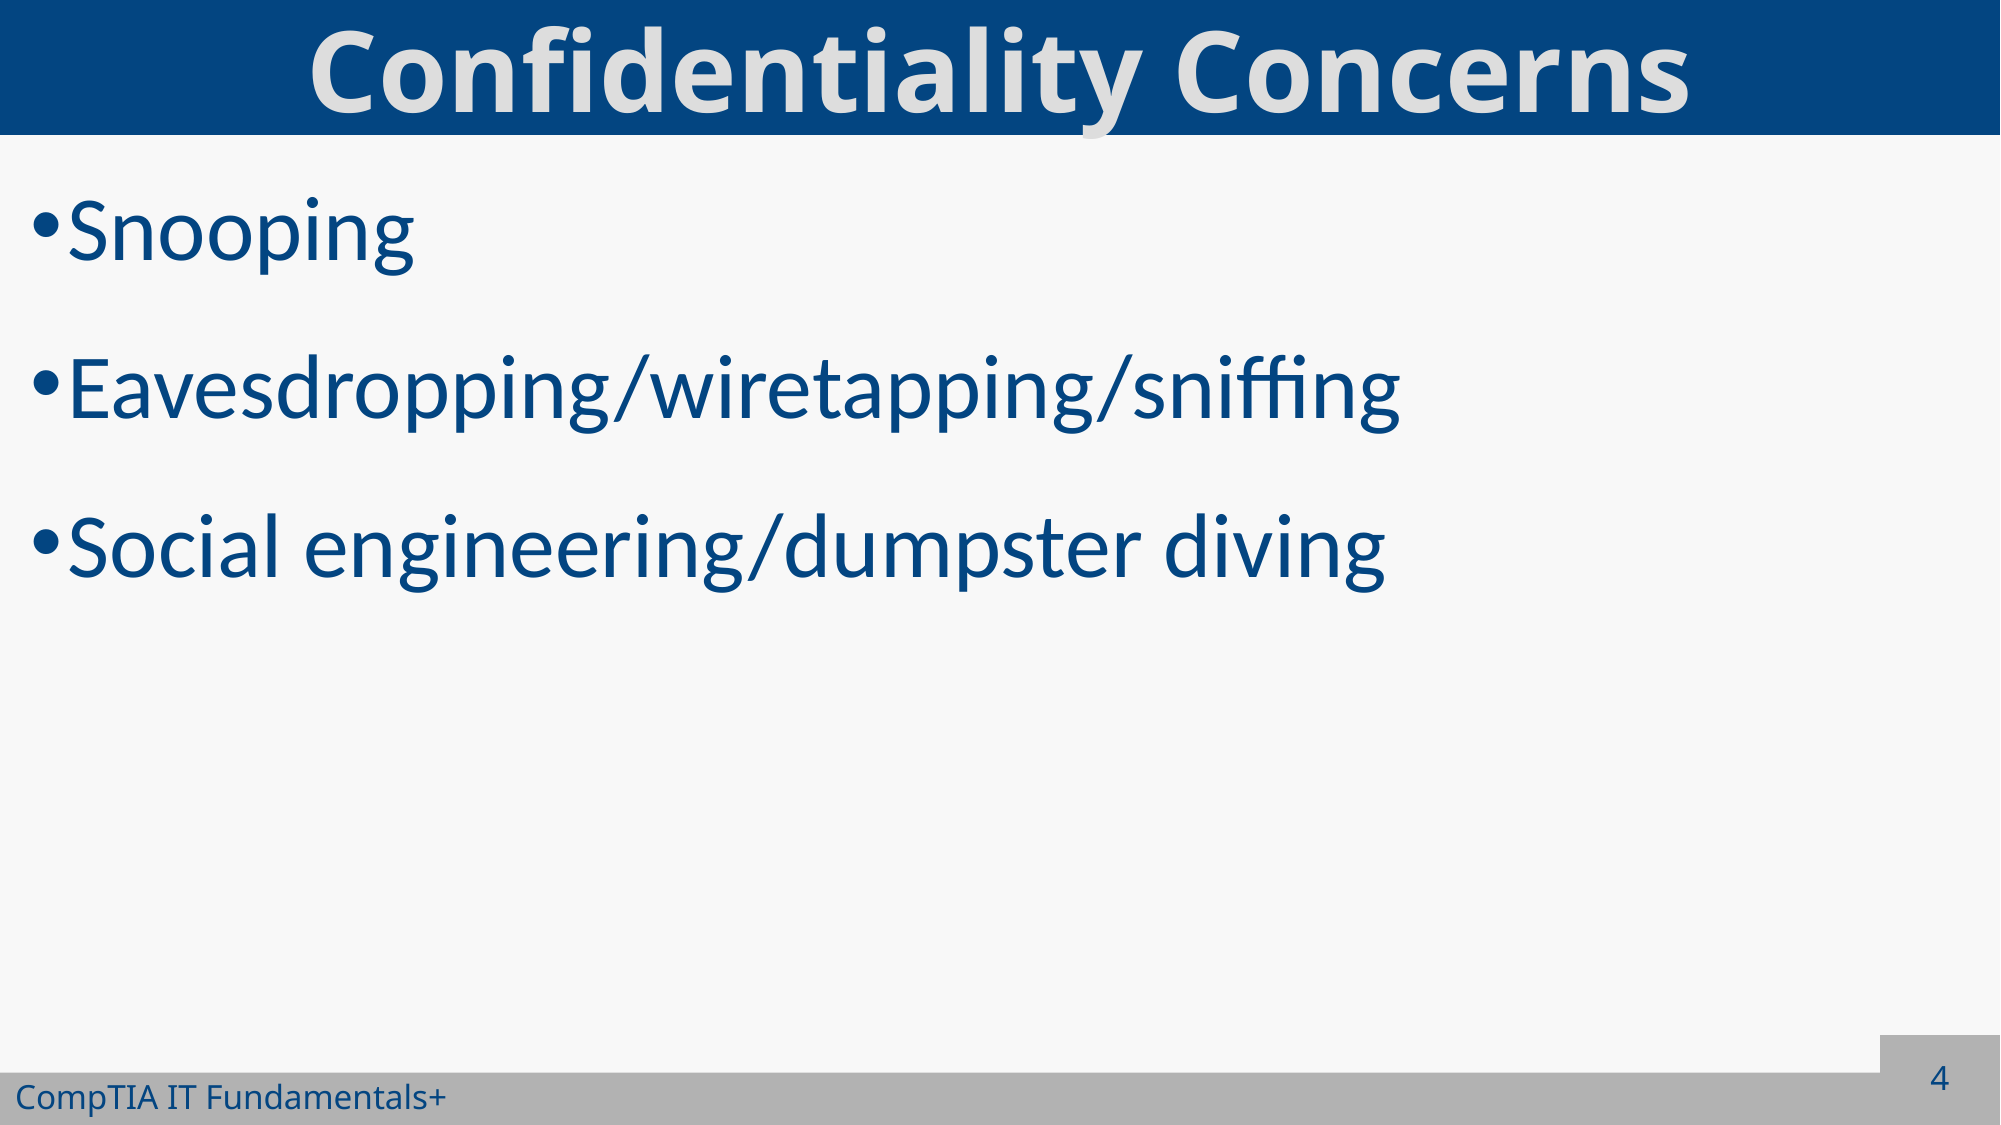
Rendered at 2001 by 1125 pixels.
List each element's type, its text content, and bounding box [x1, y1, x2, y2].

title Confidentiality Concerns [0, 0, 2000, 135]
footer CompTIA IT Fundamentals+ [0, 1072, 1880, 1125]
slide_number 4 [1880, 1035, 2000, 1125]
list Snooping Eavesdropping/wiretapping/sniffing Social engineering/dumpster diving [15, 149, 1980, 1065]
